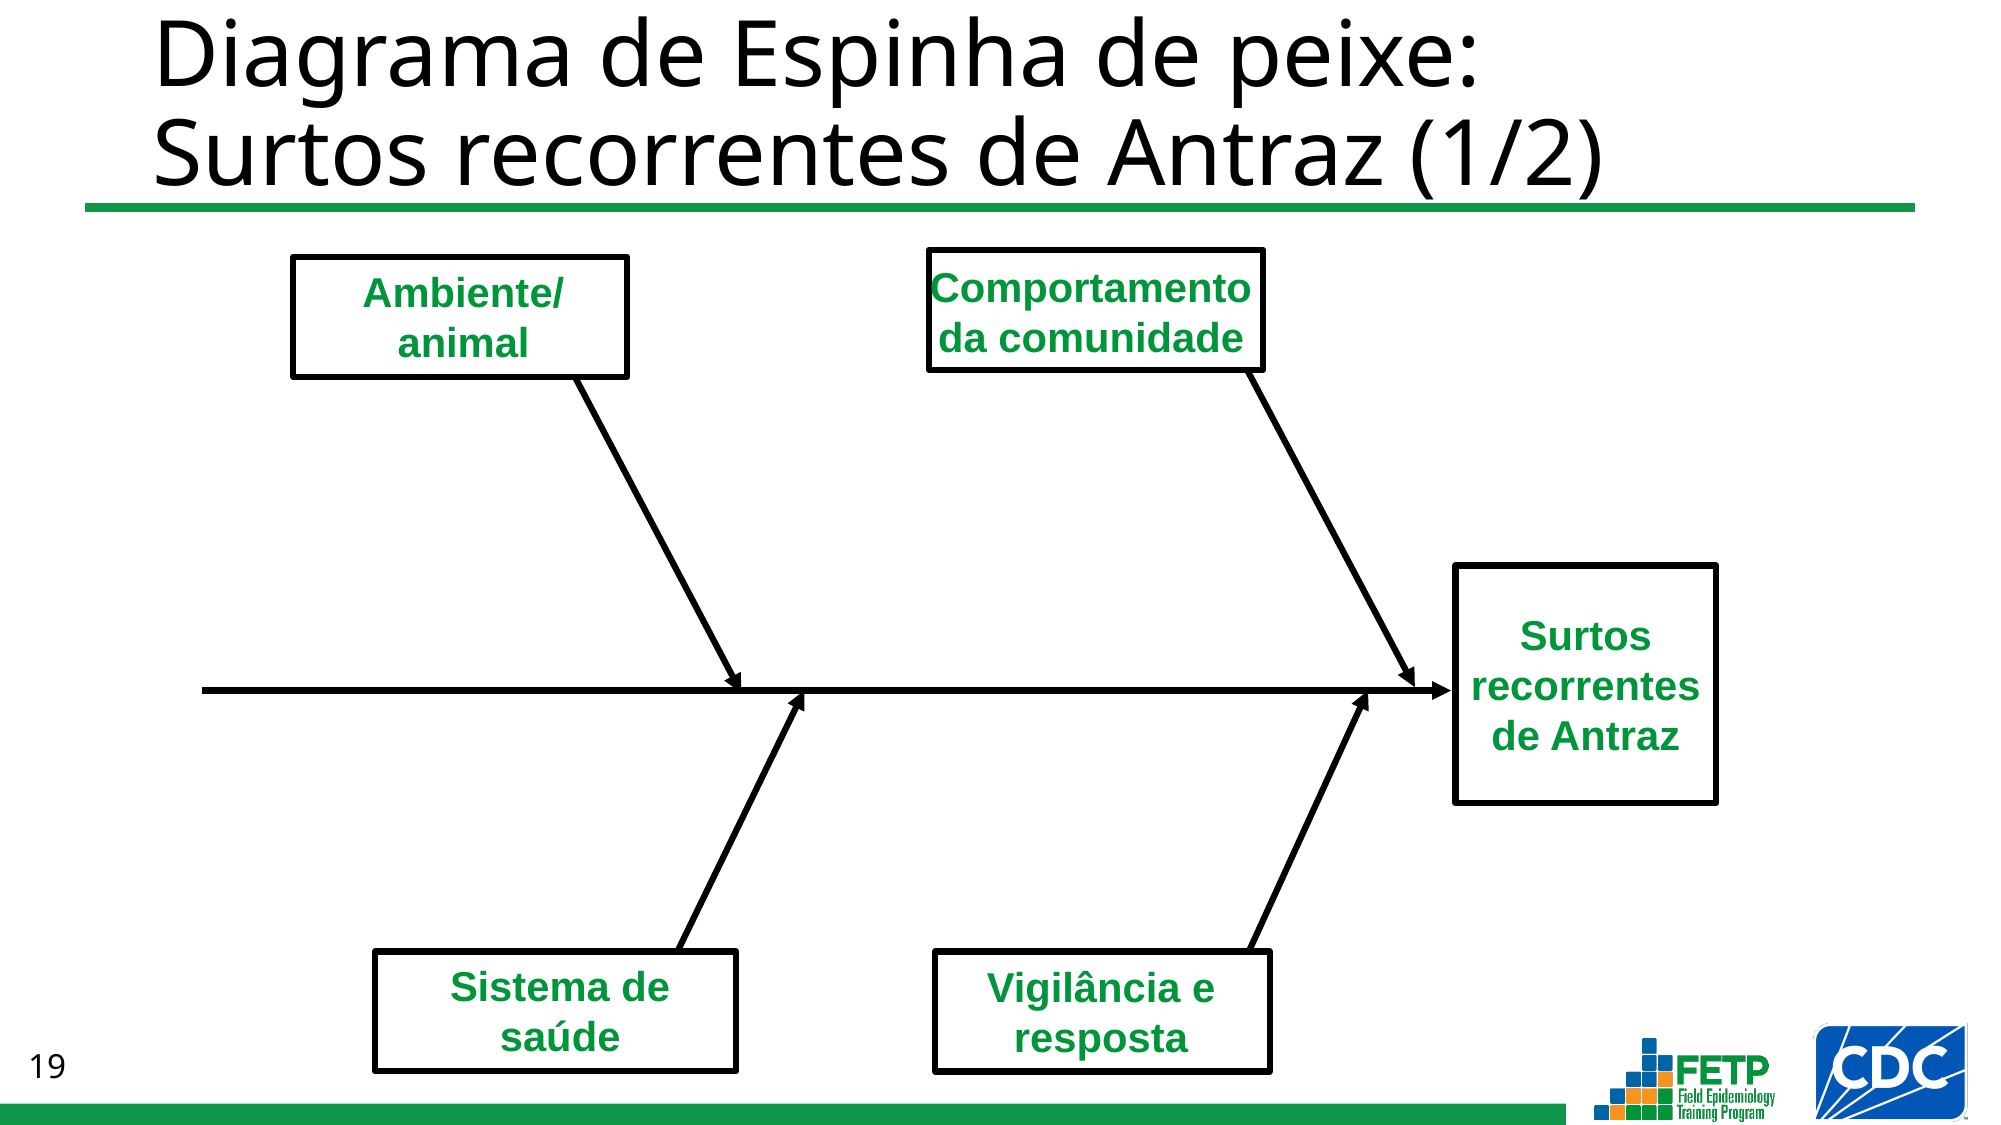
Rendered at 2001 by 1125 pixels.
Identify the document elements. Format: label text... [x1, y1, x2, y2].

picture [1594, 1038, 1775, 1122]
title Diagrama de Espinha de peixe: Surtos recorrentes de Antraz (1/2) [137, 0, 1863, 207]
picture [1813, 1023, 1968, 1122]
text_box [202, 249, 1717, 1072]
